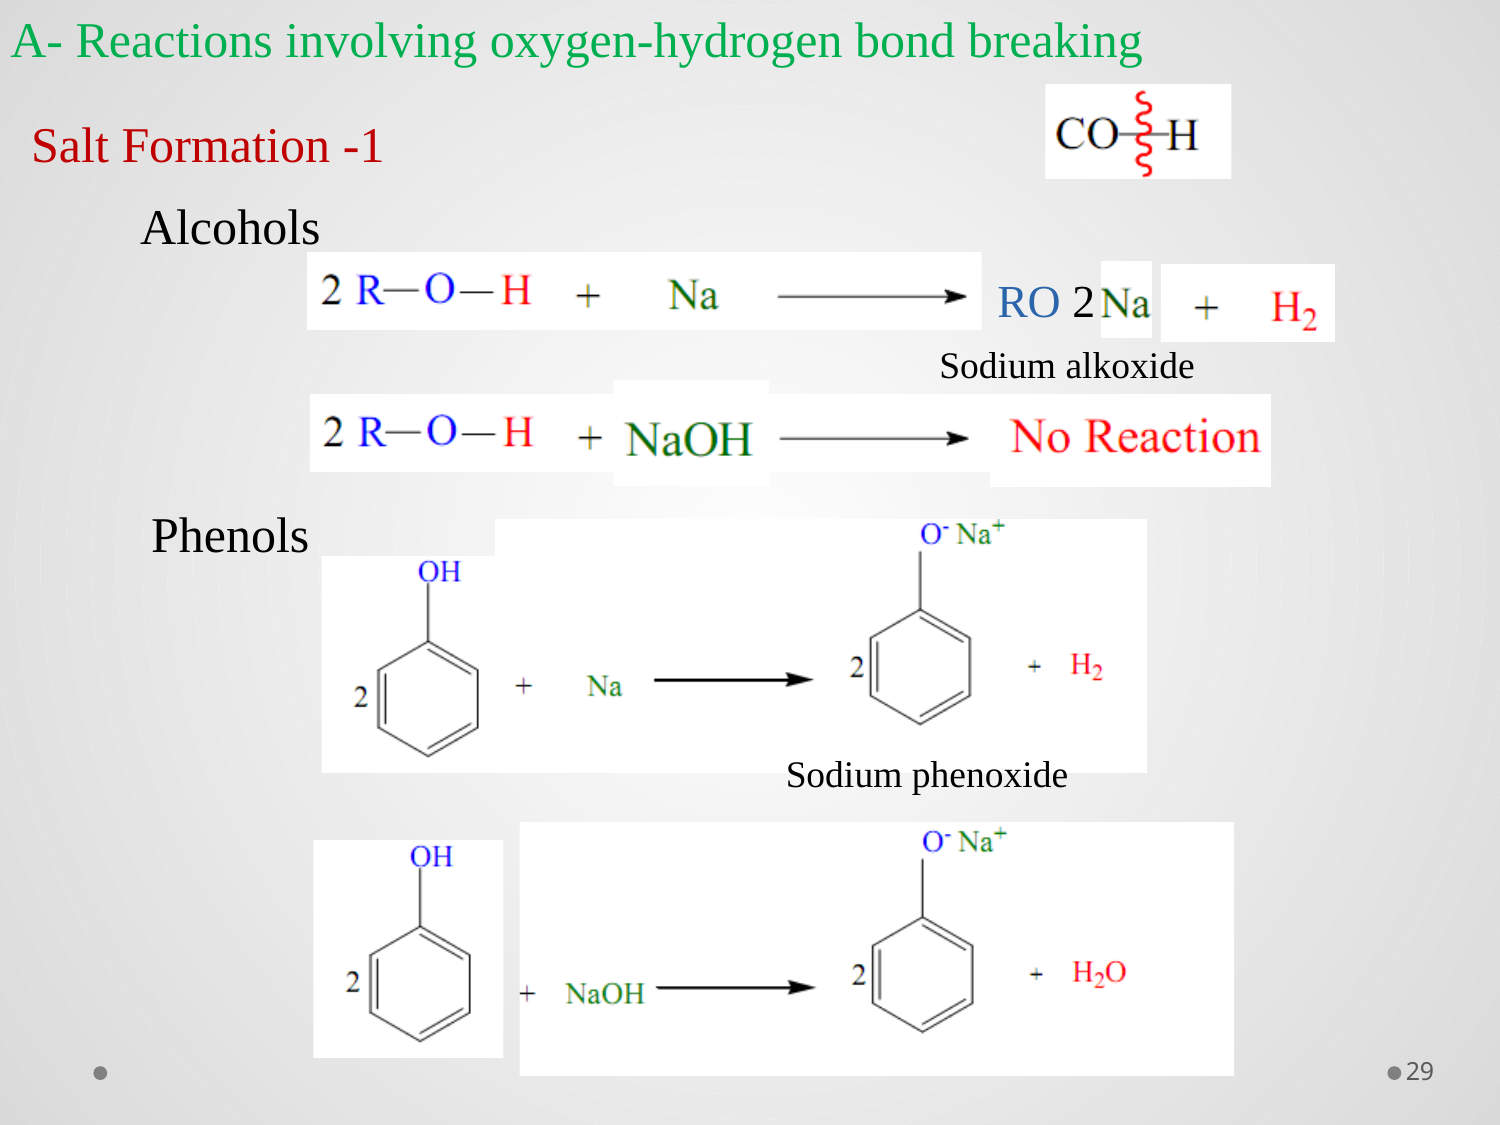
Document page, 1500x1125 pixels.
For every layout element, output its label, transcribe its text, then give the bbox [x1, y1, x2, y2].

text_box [312, 822, 1235, 1076]
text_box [321, 519, 1148, 804]
text_box Alcohols [124, 187, 336, 262]
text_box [309, 403, 1271, 487]
text_box A- Reactions involving oxygen-hydrogen bond breaking [0, 0, 1274, 75]
slide_number 29 [1401, 1042, 1494, 1103]
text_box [306, 252, 1336, 395]
text_box 1- Salt Formation [16, 104, 400, 180]
picture [1045, 84, 1232, 179]
text_box Phenols [136, 494, 325, 570]
